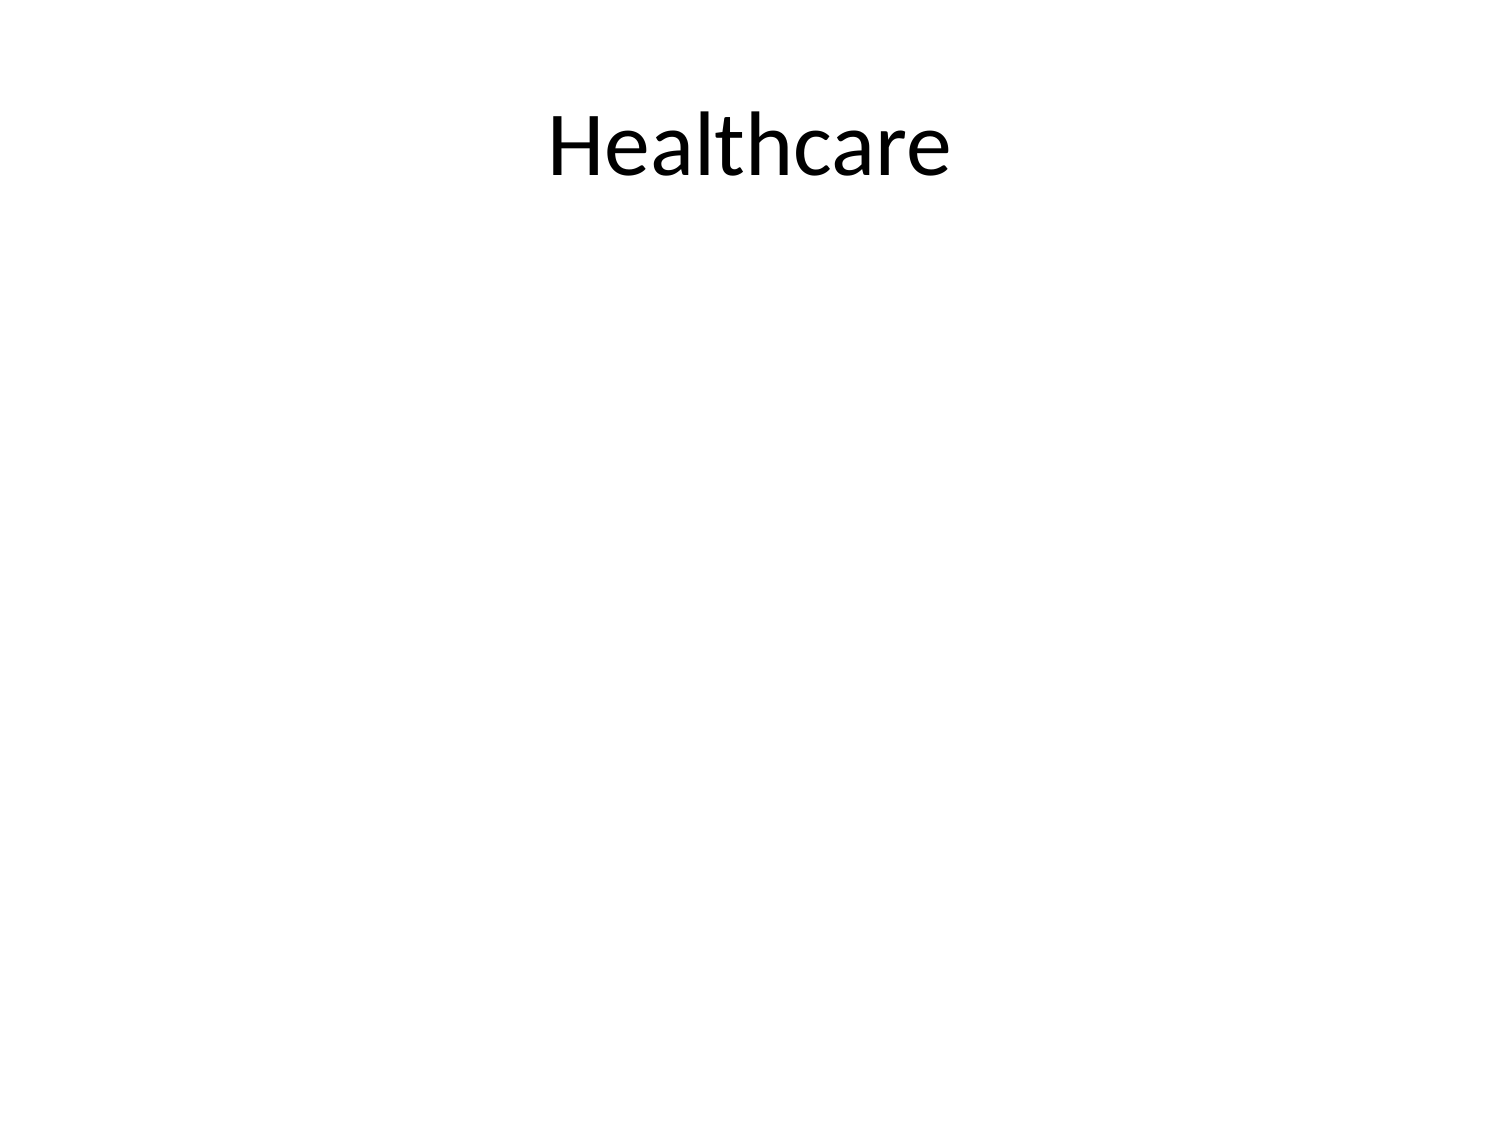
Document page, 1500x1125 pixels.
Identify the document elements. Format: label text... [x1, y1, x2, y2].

title Healthcare [75, 45, 1425, 233]
